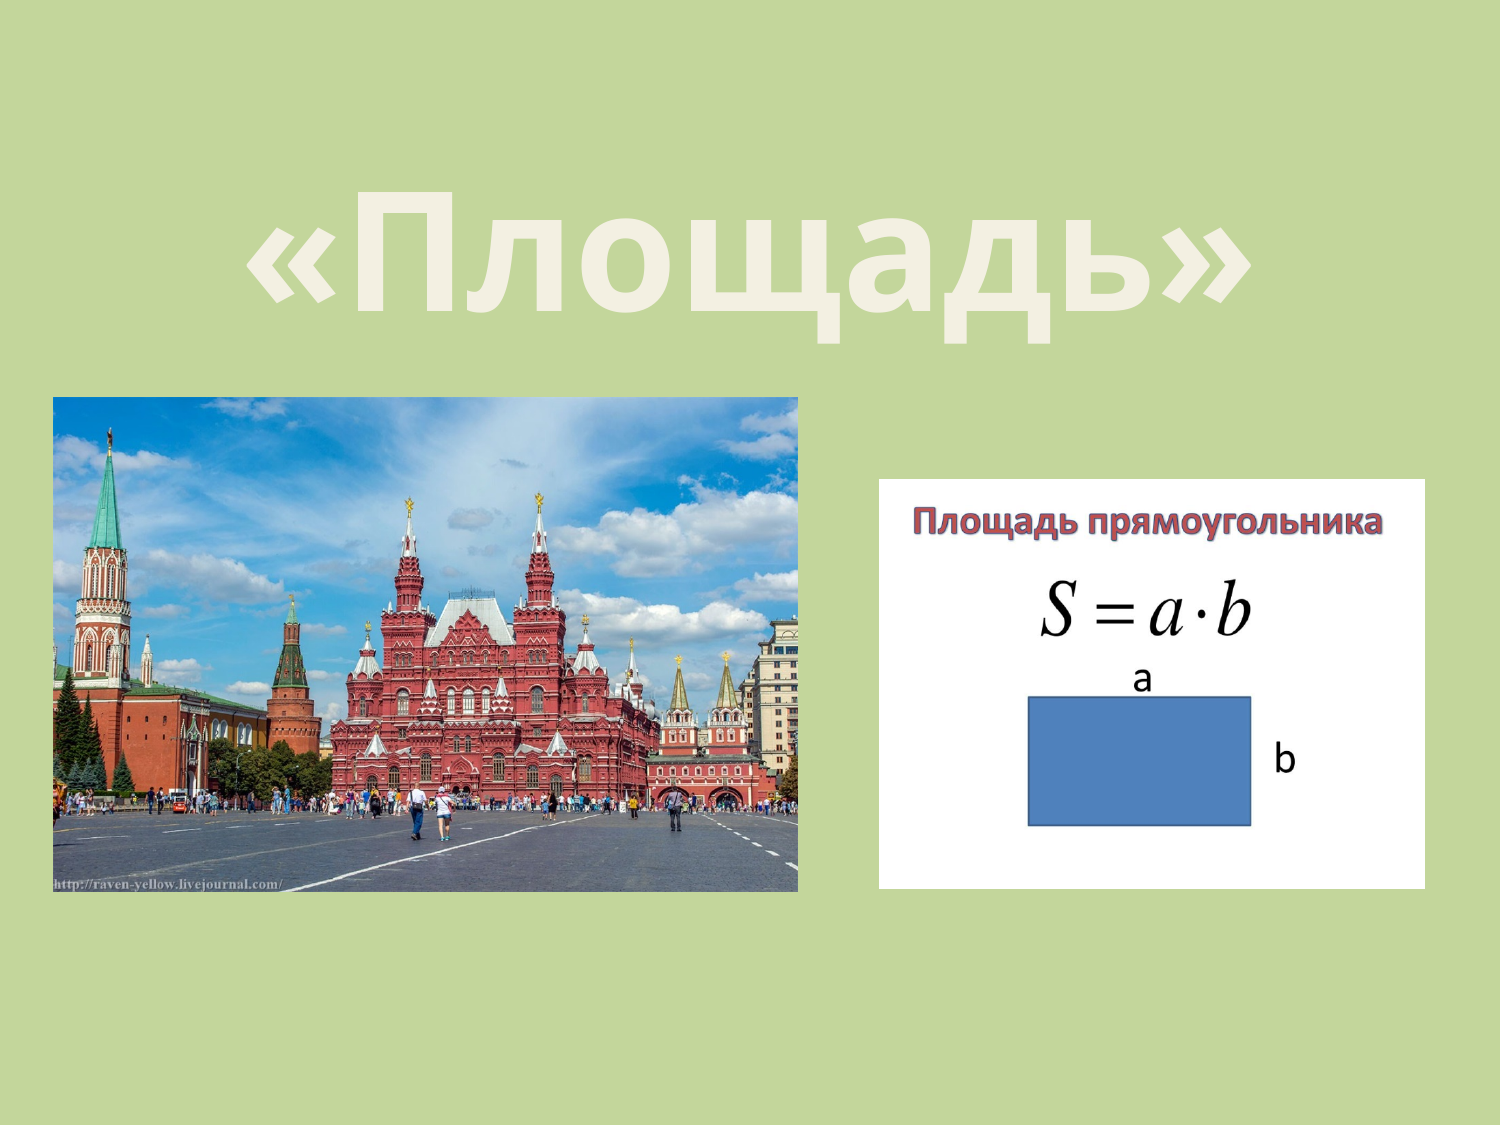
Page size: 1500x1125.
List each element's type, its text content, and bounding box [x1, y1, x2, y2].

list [52, 396, 798, 892]
text_box «Площадь» [225, 137, 1275, 353]
picture [879, 479, 1425, 889]
